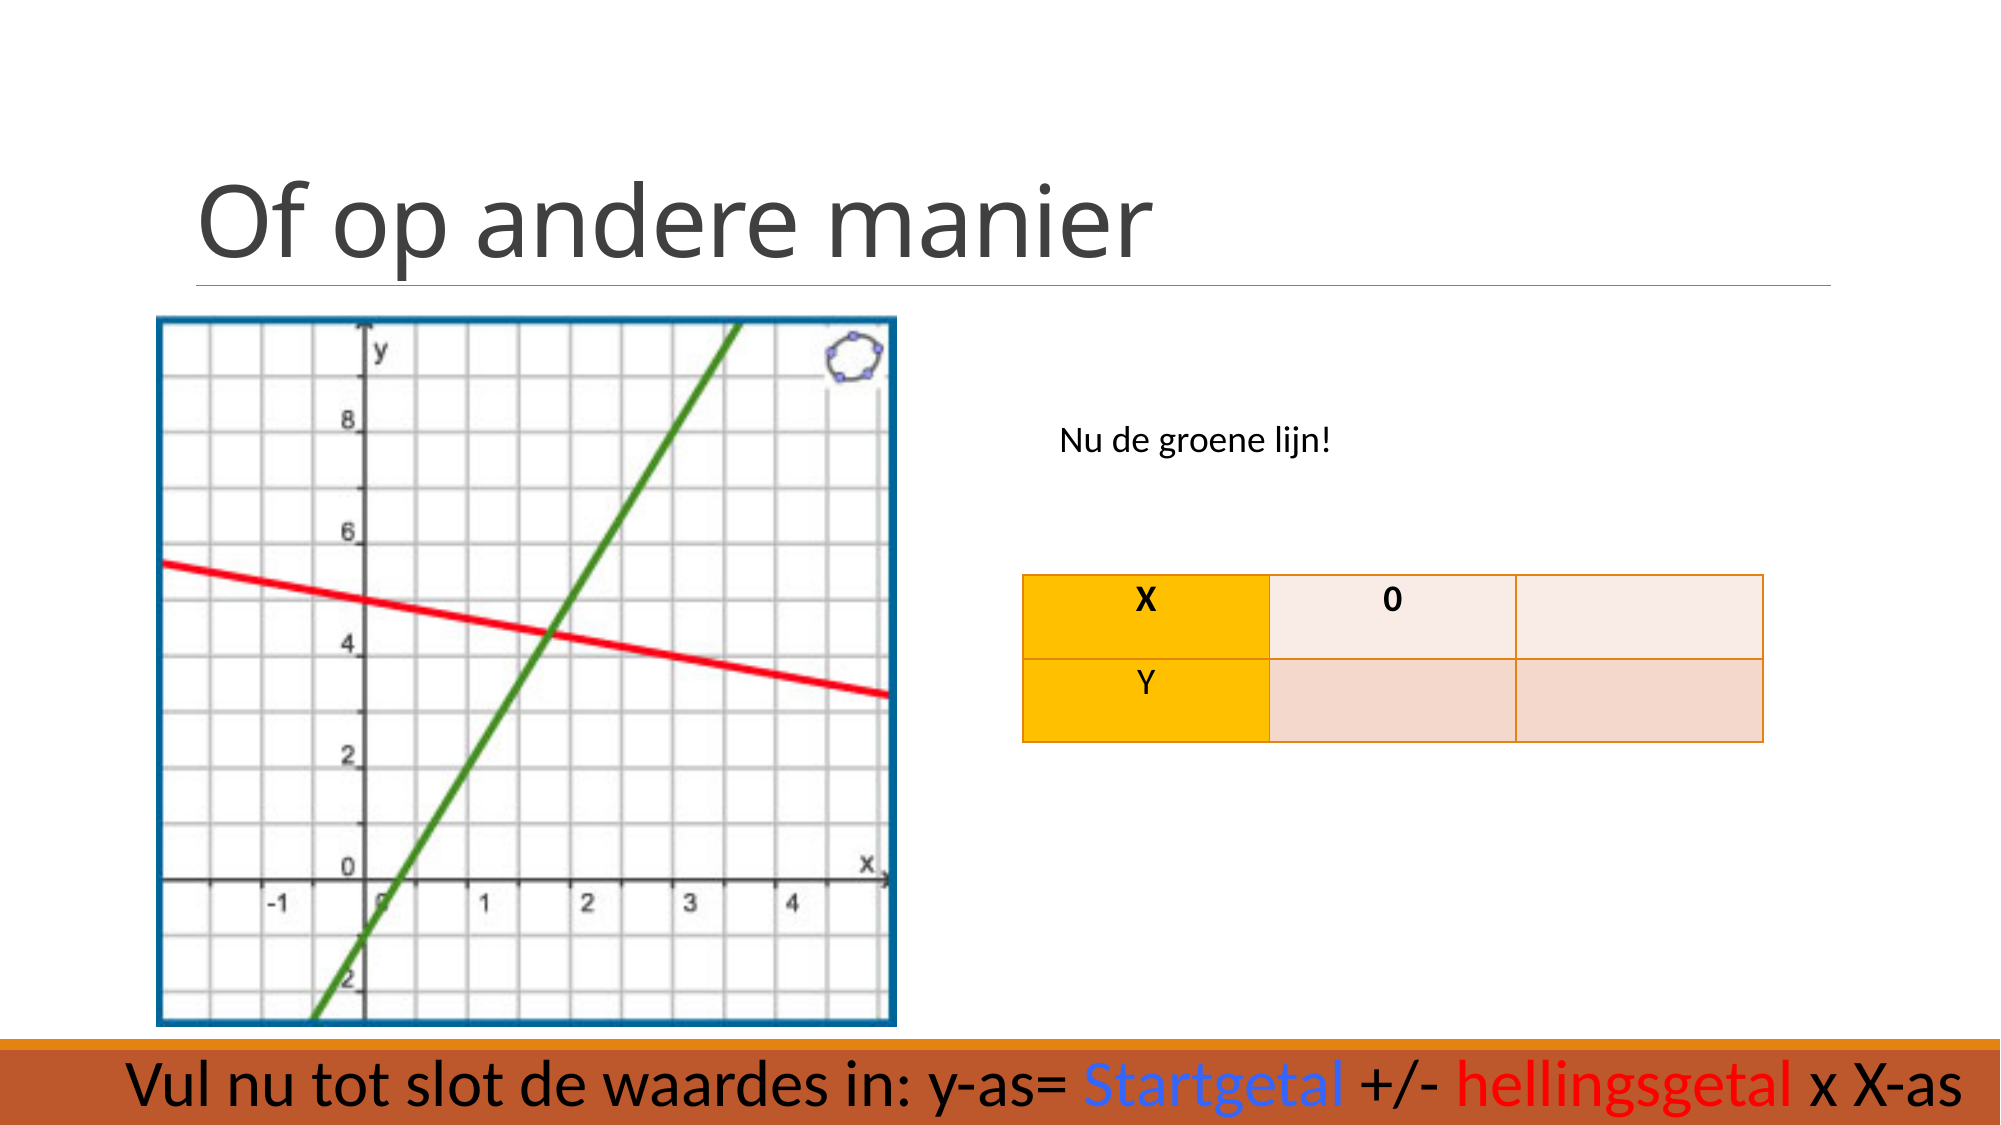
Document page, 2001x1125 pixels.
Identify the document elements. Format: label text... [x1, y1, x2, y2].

picture [156, 313, 898, 1028]
text_box Nu de groene lijn! [1044, 407, 1703, 468]
title Of op andere manier [180, 47, 1830, 285]
table_cell Y [1024, 660, 1269, 741]
text_box Vul nu tot slot de waardes in: y-as= Startgetal +/- hellingsgetal x X-as [110, 1032, 1979, 1125]
table_cell [1270, 660, 1515, 741]
table_header [1517, 576, 1762, 658]
table_header 0 [1270, 576, 1515, 658]
table_cell [1517, 660, 1762, 741]
table_header X [1024, 576, 1269, 658]
